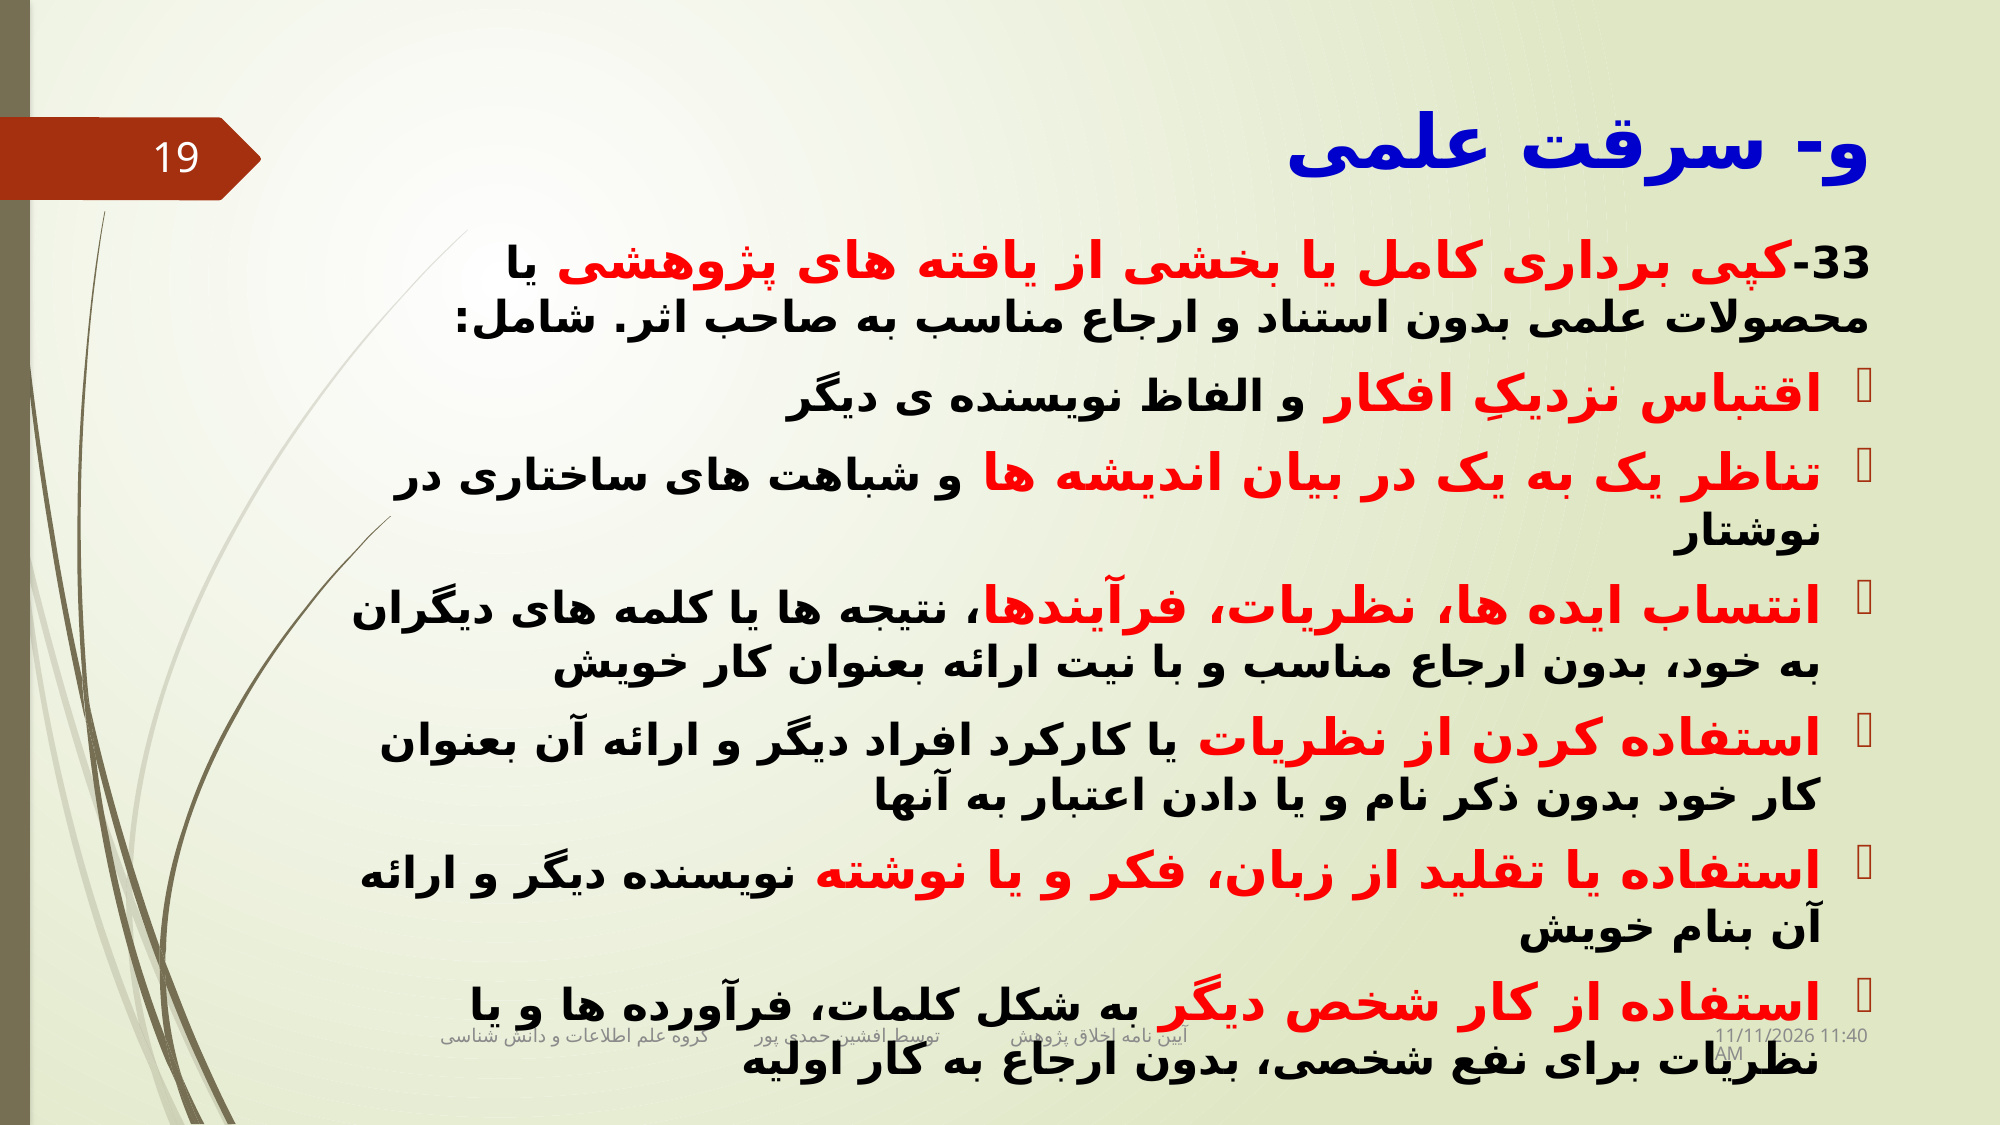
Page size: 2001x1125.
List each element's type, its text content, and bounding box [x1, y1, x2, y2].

slide_number 19 [87, 129, 216, 190]
list 33-کپی برداری کامل یا بخشی از یافته های پژوهشی یا محصولات علمی بدون استناد و ارجاع مناسب به صاحب اثر. شامل: اقتباس نزدیکِ افکار و الفاظ نویسنده ی دیگر تناظر یک به یک در بیان اندیشه ها و شباهت های ساختاری در نوشتار انتساب ایده ها، نظریات، فرآیندها، نتیجه ها یا کلمه های دیگران به خود، بدون ارجاع مناسب و با نیت ارائه بعنوان کار خویش استفاده کردن از نظریات یا کارکرد افراد دیگر و ارائه آن بعنوان کار خود بدون ذکر نام و یا دادن اعتبار به آنها استفاده یا تقلید از زبان، فکر و یا نوشته نویسنده دیگر و ارائه آن بنام خویش استفاده از کار شخص دیگر به شکل کلمات، فرآورده ها و یا نظریات برای نفع شخصی، بدون ارجاع به کار اولیه [289, 219, 1888, 1094]
footer آیین نامه اخلاق پژوهش توسط افشین حمدی پور گروه علم اطلاعات و دانش شناسی [424, 1006, 1675, 1067]
title و- سرقت علمی [425, 86, 1888, 219]
slide_number 17 دسامبر 18 [1699, 1005, 1888, 1067]
